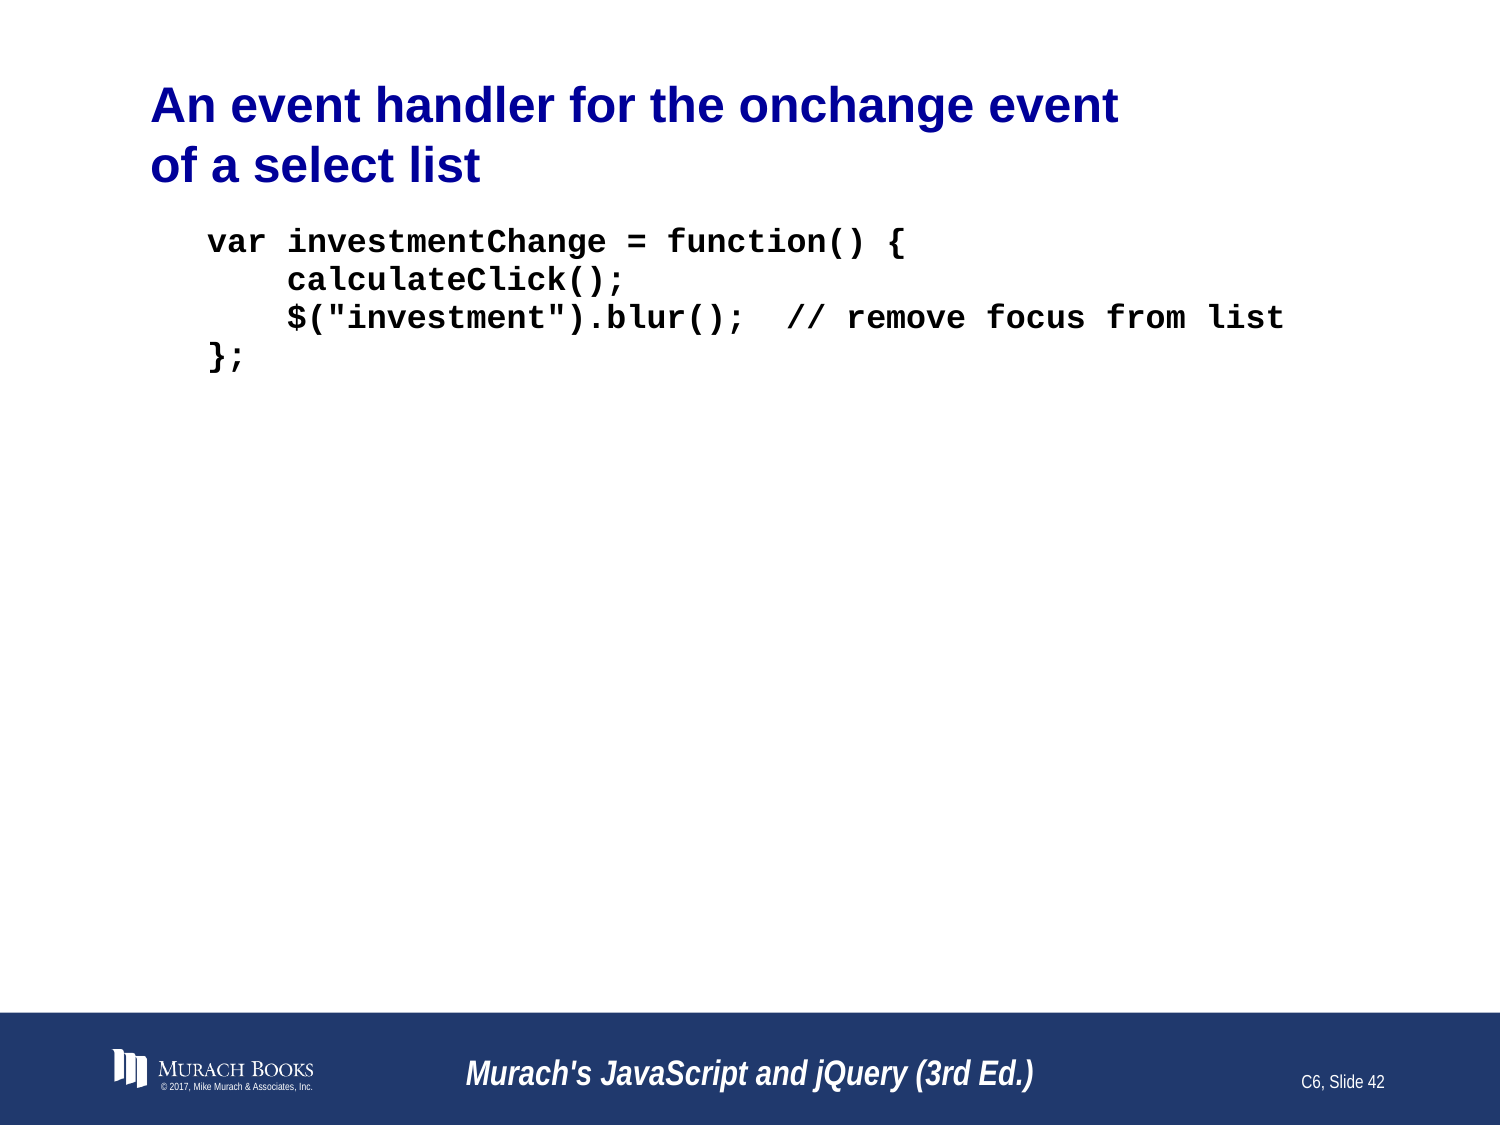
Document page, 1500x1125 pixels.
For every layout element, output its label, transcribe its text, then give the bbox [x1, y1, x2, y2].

slide_number C6, Slide 42 [1087, 1025, 1400, 1100]
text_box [149, 224, 1350, 717]
slide_number Murach's JavaScript and jQuery (3rd Ed.) [463, 1025, 1050, 1100]
footer © 2017, Mike Murach & Associates, Inc. [12, 1025, 463, 1100]
title An event handler for the onchange event of a select list [150, 102, 1350, 164]
